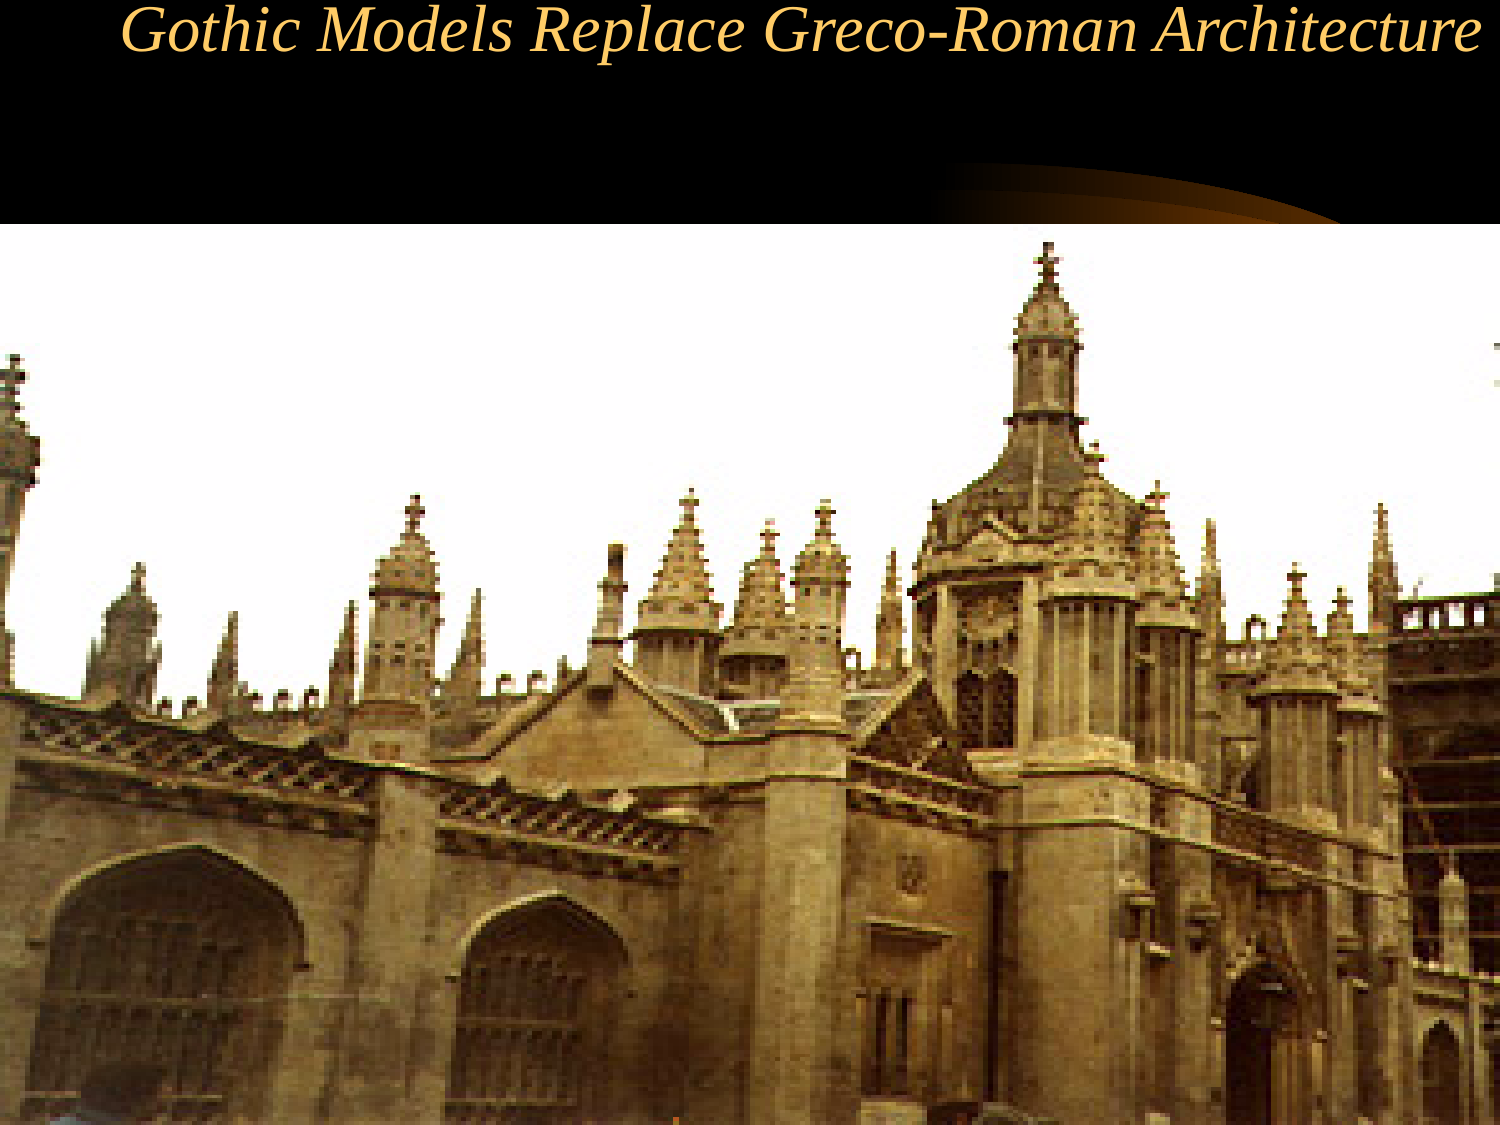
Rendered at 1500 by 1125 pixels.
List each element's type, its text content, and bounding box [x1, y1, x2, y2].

picture [0, 224, 1500, 1125]
title Gothic Models Replace Greco-Roman Architecture [0, 0, 1500, 101]
